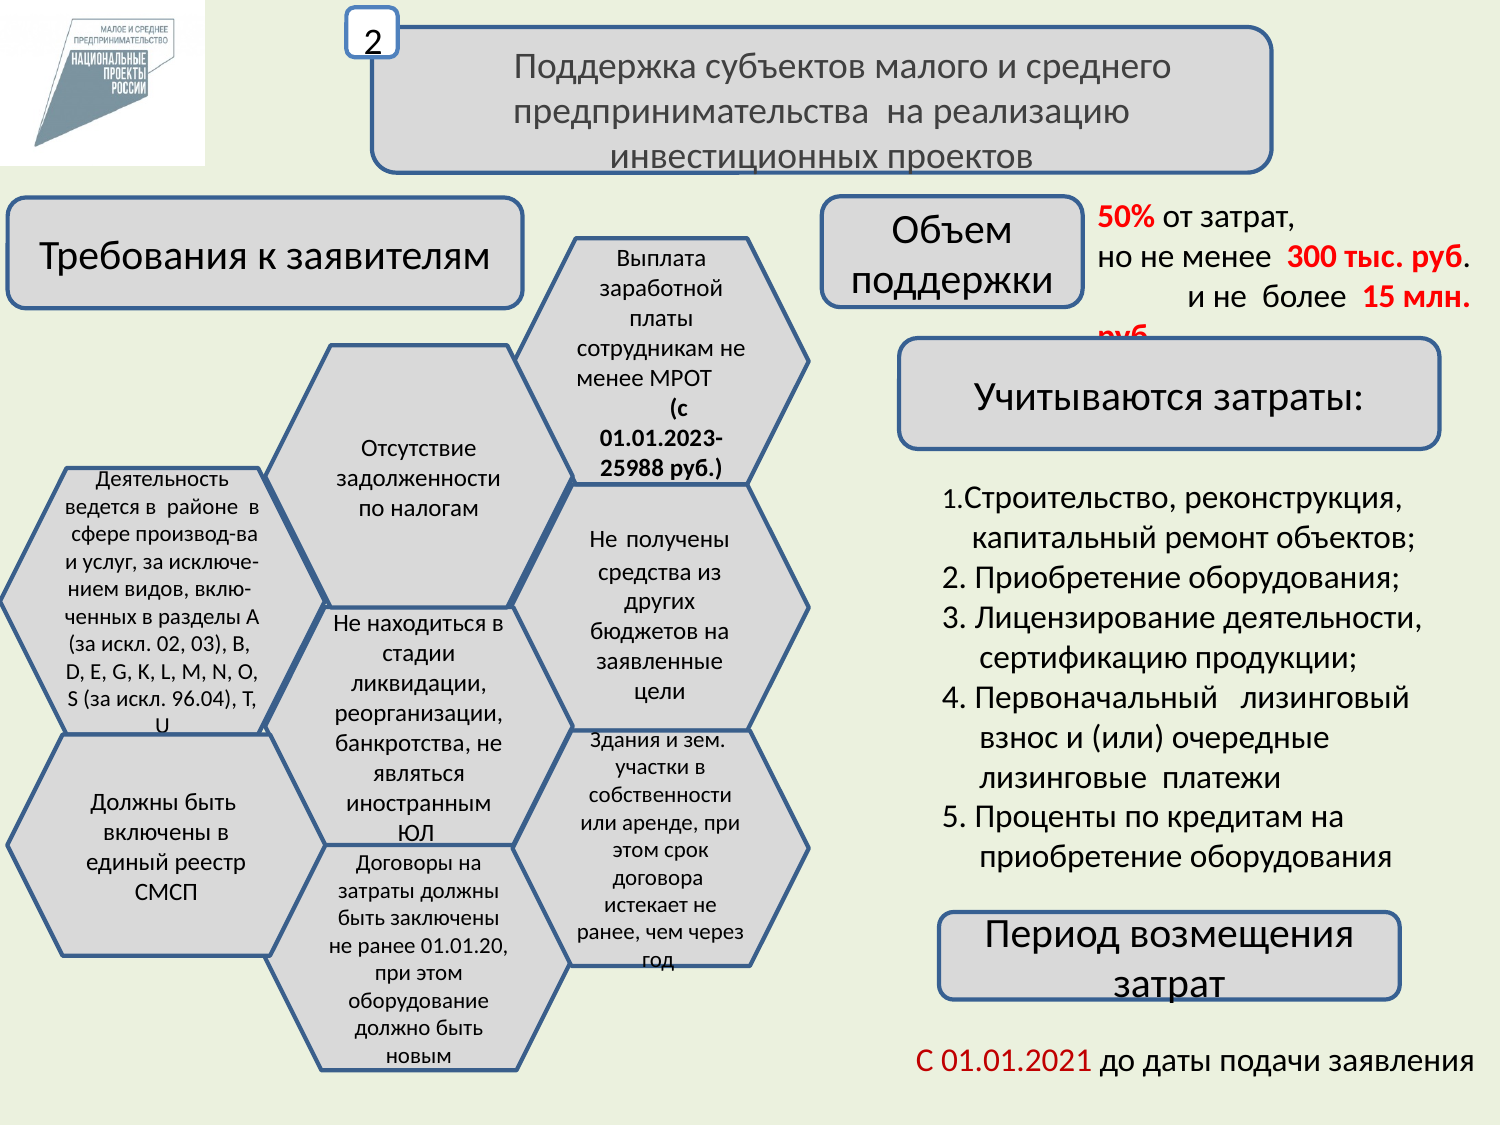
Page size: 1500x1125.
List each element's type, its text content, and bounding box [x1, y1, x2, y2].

text_box 2 [344, 5, 400, 60]
text_box Здания и зем. участки в собственности или аренде, при этом срок договора истекает не ранее, чем через год [510, 728, 811, 969]
text_box 1.Строительство, реконструкция, капитальный ремонт объектов; 2. Приобретение оборудования; 3. Лицензирование деятельности, сертификацию продукции; 4. Первоначальный лизинговый взнос и (или) очередные лизинговые платежи 5. Проценты по кредитам на приобретение оборудования [927, 467, 1483, 882]
text_box Отсутствие задолженности по налогам [263, 343, 575, 610]
text_box Учитываются затраты: [896, 335, 1442, 452]
text_box Договоры на затраты должны быть заключены не ранее 01.01.20, при этом оборудование должно быть новым [263, 843, 570, 1073]
text_box Не находиться в стадии ликвидации, реорганизации, банкротства, не являться иностранным ЮЛ [263, 605, 575, 843]
text_box Требования к заявителям [5, 195, 525, 311]
picture [0, 0, 205, 166]
text_box 50% от затрат, но не менее 300 тыс. руб. и не более 15 млн. руб. [1081, 185, 1497, 319]
text_box С 01.01.2021 до даты подачи заявления [899, 1003, 1496, 1114]
text_box Выплата заработной платы сотрудникам не менее МРОТ (с 01.01.2023-25988 руб.) [515, 236, 811, 487]
text_box Не получены средства из других бюджетов на заявленные цели [512, 484, 811, 728]
text_box Деятельность ведется в районе в сфере производ-ва и услуг, за исключе-нием видов, вклю- ченных в разделы А (за искл. 02, 03), B, D, E, G, K, L, M, N, O, S (за искл. 96.04), T, U [0, 465, 326, 732]
text_box Должны быть включены в единый реестр СМСП [5, 732, 328, 958]
text_box Поддержка субъектов малого и среднего предпринимательства на реализацию инвестиционных проектов [369, 24, 1274, 175]
text_box Объем поддержки [819, 194, 1085, 310]
text_box Период возмещения затрат [936, 909, 1402, 1002]
